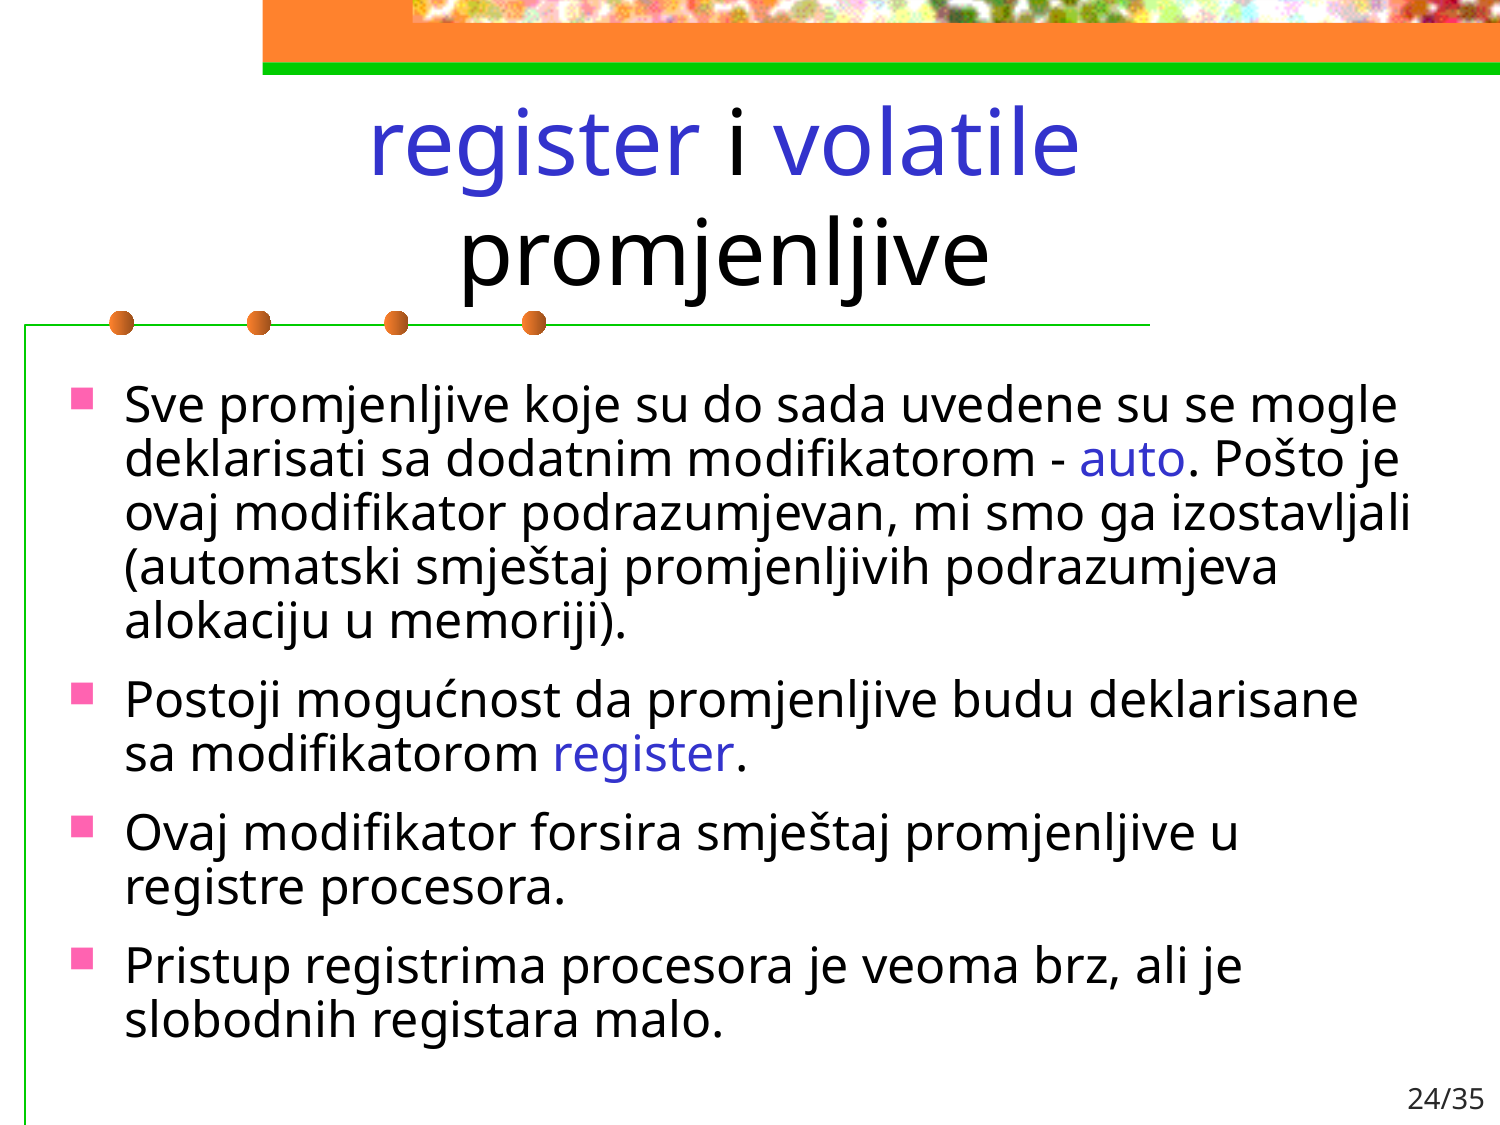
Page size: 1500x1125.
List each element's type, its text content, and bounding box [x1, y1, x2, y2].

list Sve promjenljive koje su do sada uvedene su se mogle deklarisati sa dodatnim modifikatorom - auto. Pošto je ovaj modifikator podrazumjevan, mi smo ga izostavljali (automatski smještaj promjenljivih podrazumjeva alokaciju u memoriji). Postoji mogućnost da promjenljive budu deklarisane sa modifikatorom register. Ovaj modifikator forsira smještaj promjenljive u registre procesora. Pristup registrima procesora je veoma brz, ali je slobodnih registara malo. [53, 371, 1436, 1047]
title register i volatile promjenljive [87, 99, 1363, 288]
picture [412, 0, 1500, 23]
text_box 24/35 [1374, 1072, 1500, 1123]
